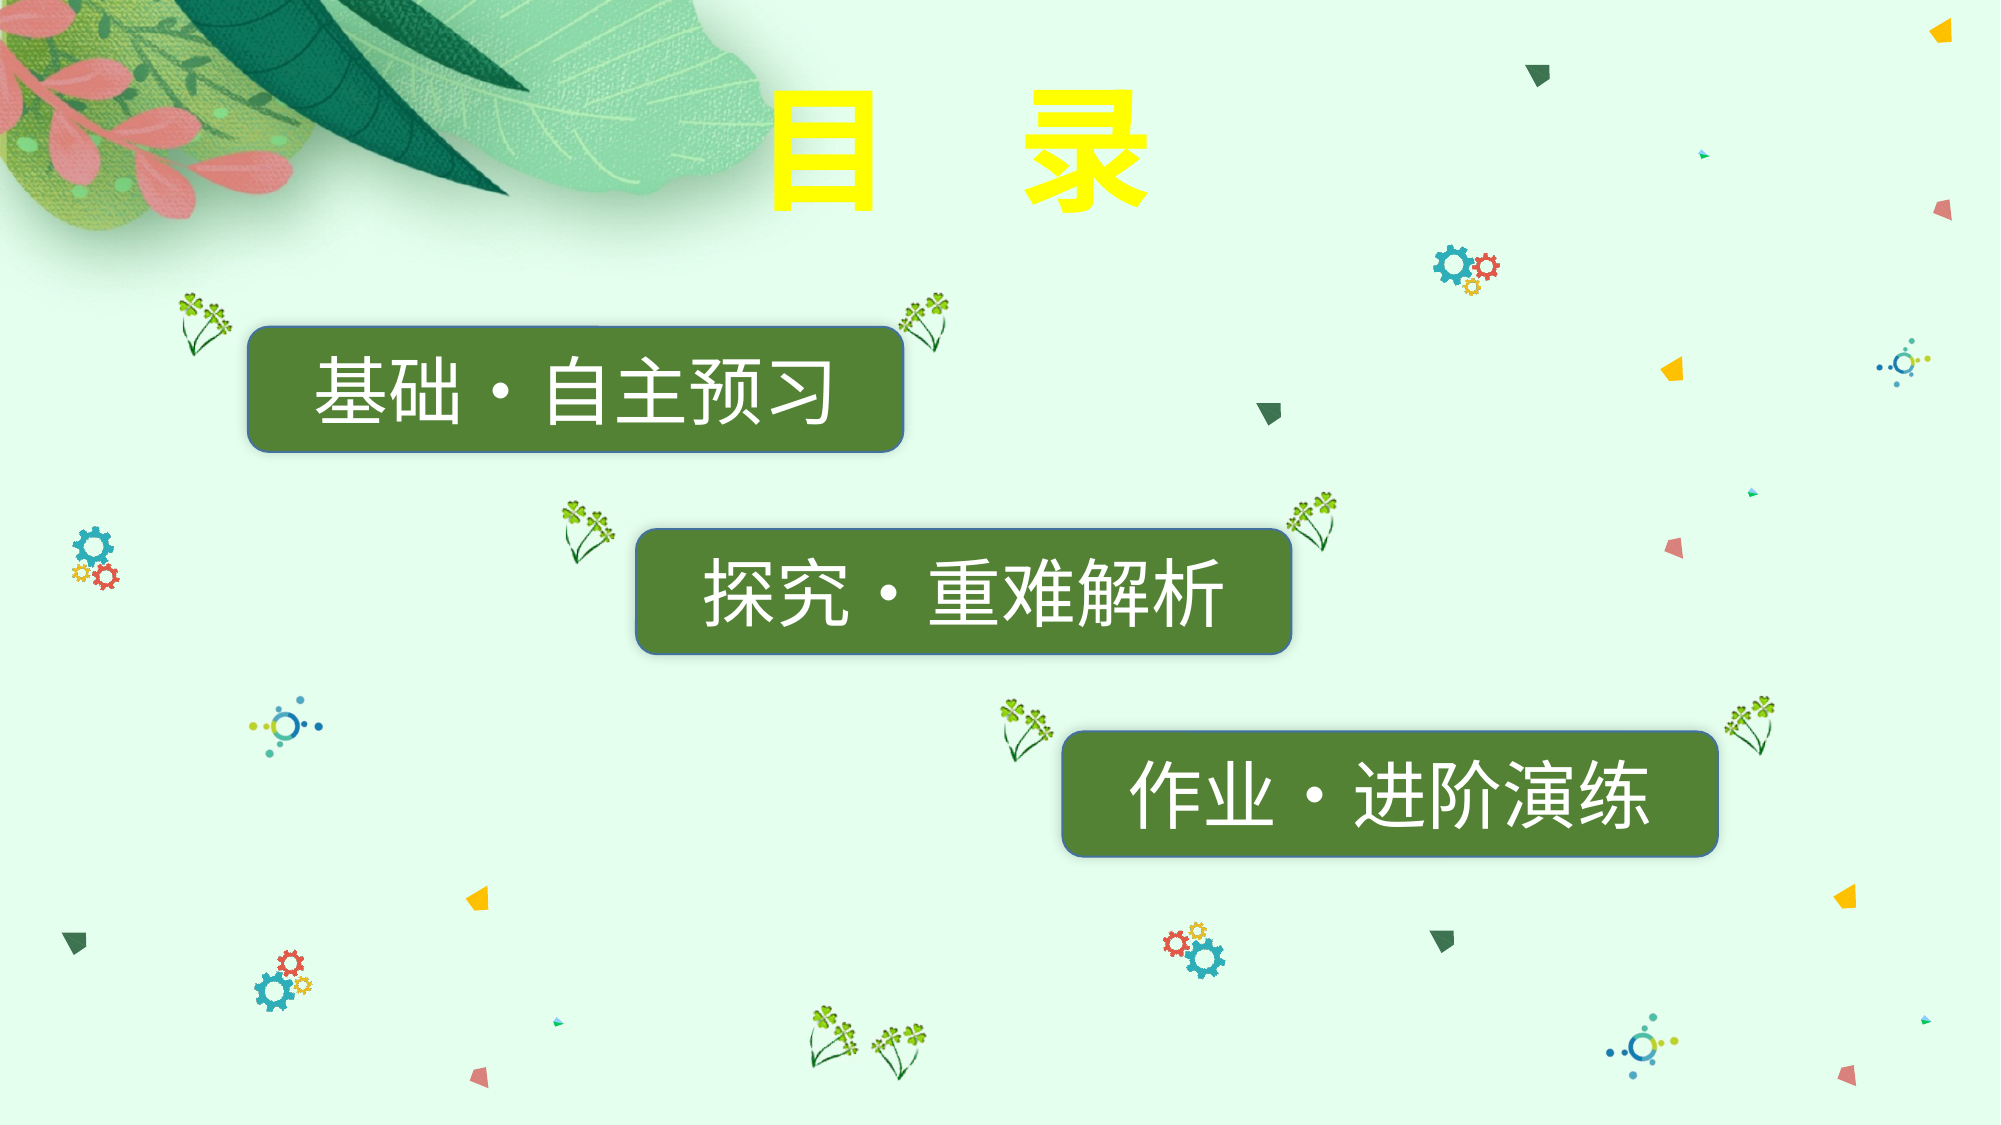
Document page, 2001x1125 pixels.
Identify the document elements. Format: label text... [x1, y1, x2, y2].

text_box 目 录 [740, 55, 1171, 236]
text_box 作业•进阶演练 [1061, 730, 1719, 858]
text_box 探究•重难解析 [634, 528, 1293, 656]
text_box 基础•自主预习 [246, 325, 905, 453]
picture [0, 0, 2001, 1125]
